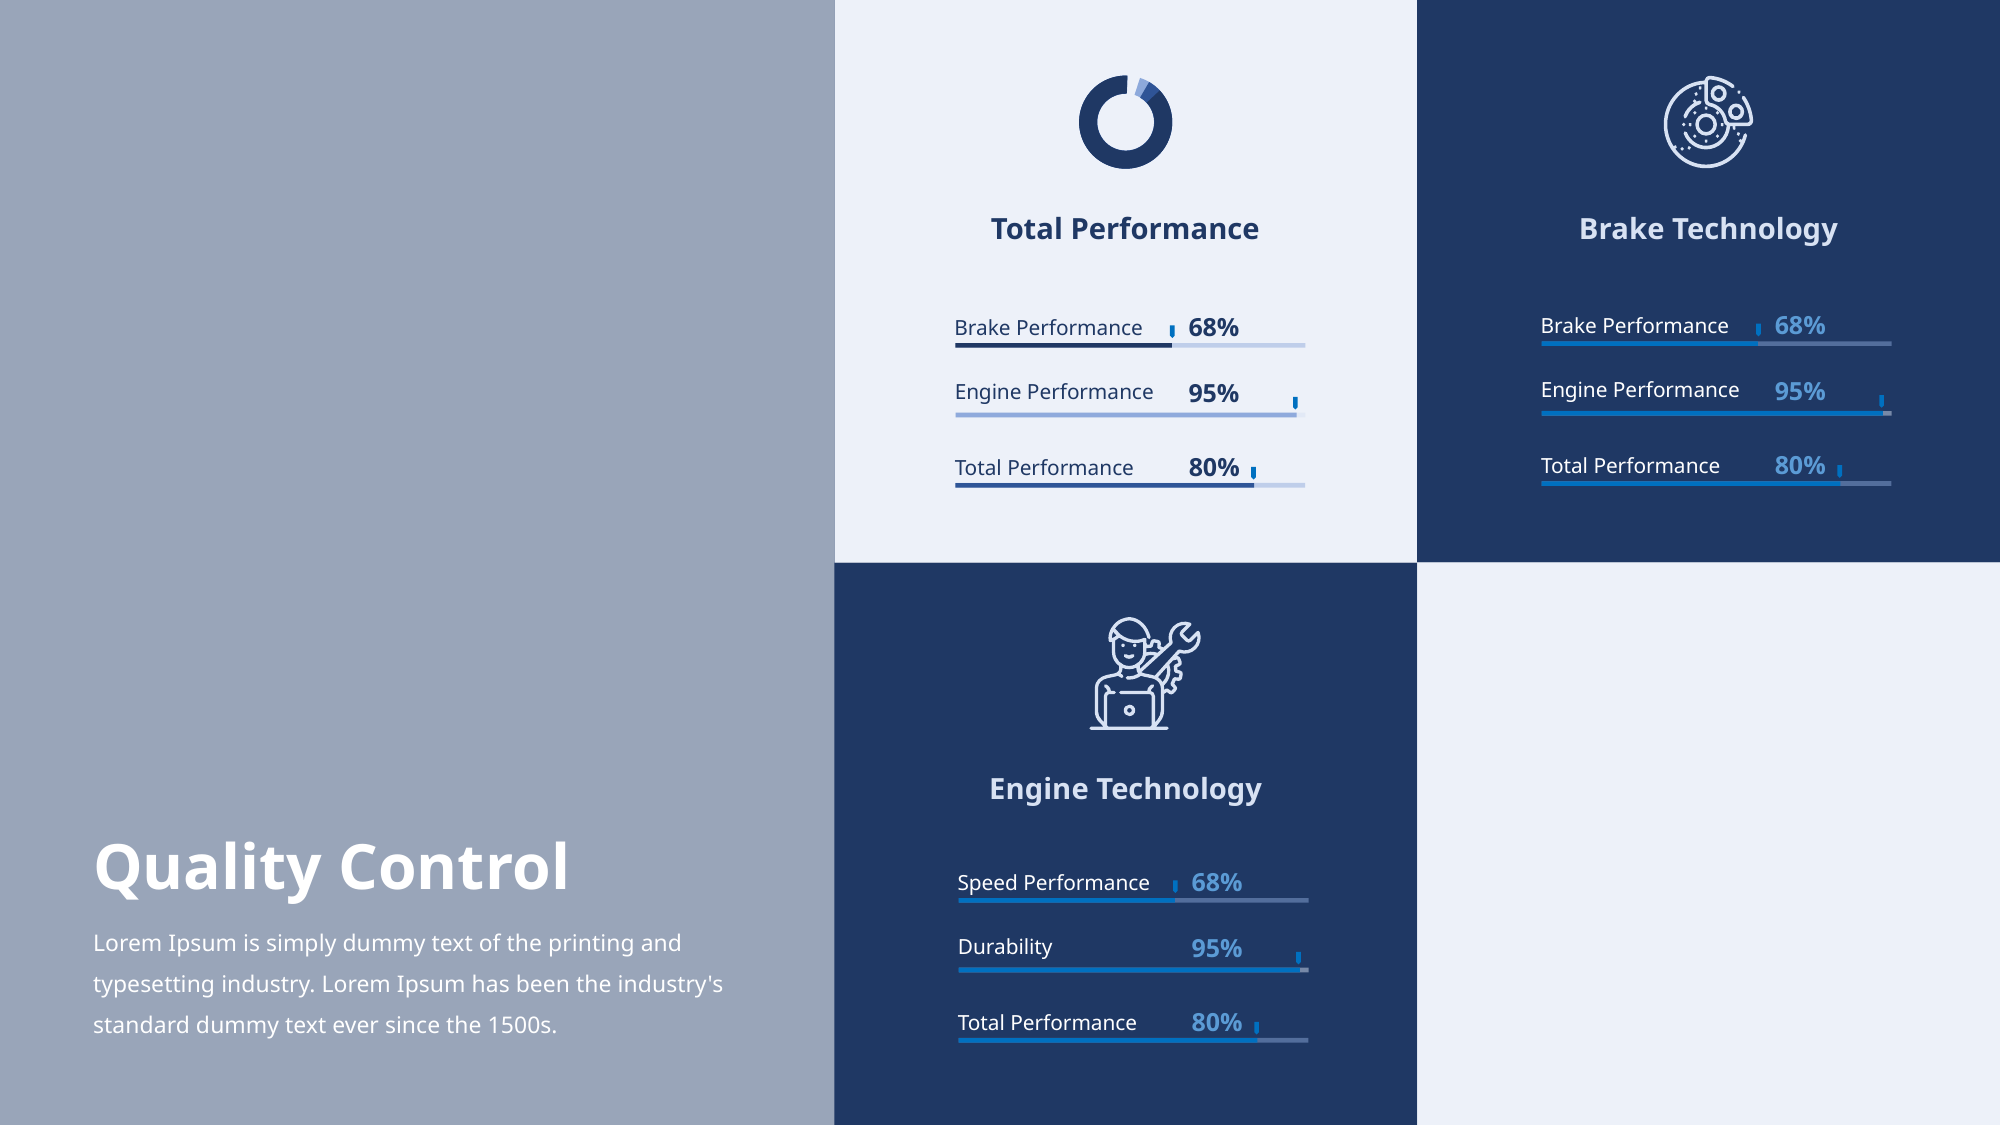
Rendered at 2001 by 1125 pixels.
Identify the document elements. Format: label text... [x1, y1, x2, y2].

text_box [1089, 616, 1203, 731]
text_box [1417, 562, 2000, 1125]
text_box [1525, 301, 1892, 489]
text_box Lorem Ipsum is simply dummy text of the printing and typesetting industry. Lorem Ipsum has been the industry's standard dummy text ever since the 1500s. [78, 906, 749, 1047]
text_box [1078, 75, 1173, 169]
text_box [835, 0, 1417, 563]
text_box [835, 563, 1417, 1125]
text_box Brake Technology [1534, 202, 1883, 255]
text_box [1417, 0, 2000, 562]
text_box Total Performance [912, 203, 1339, 254]
text_box Engine Technology [927, 762, 1325, 814]
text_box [939, 303, 1306, 490]
text_box [0, 0, 835, 1125]
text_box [1663, 75, 1754, 169]
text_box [942, 858, 1309, 1045]
title Quality Control [78, 800, 682, 906]
